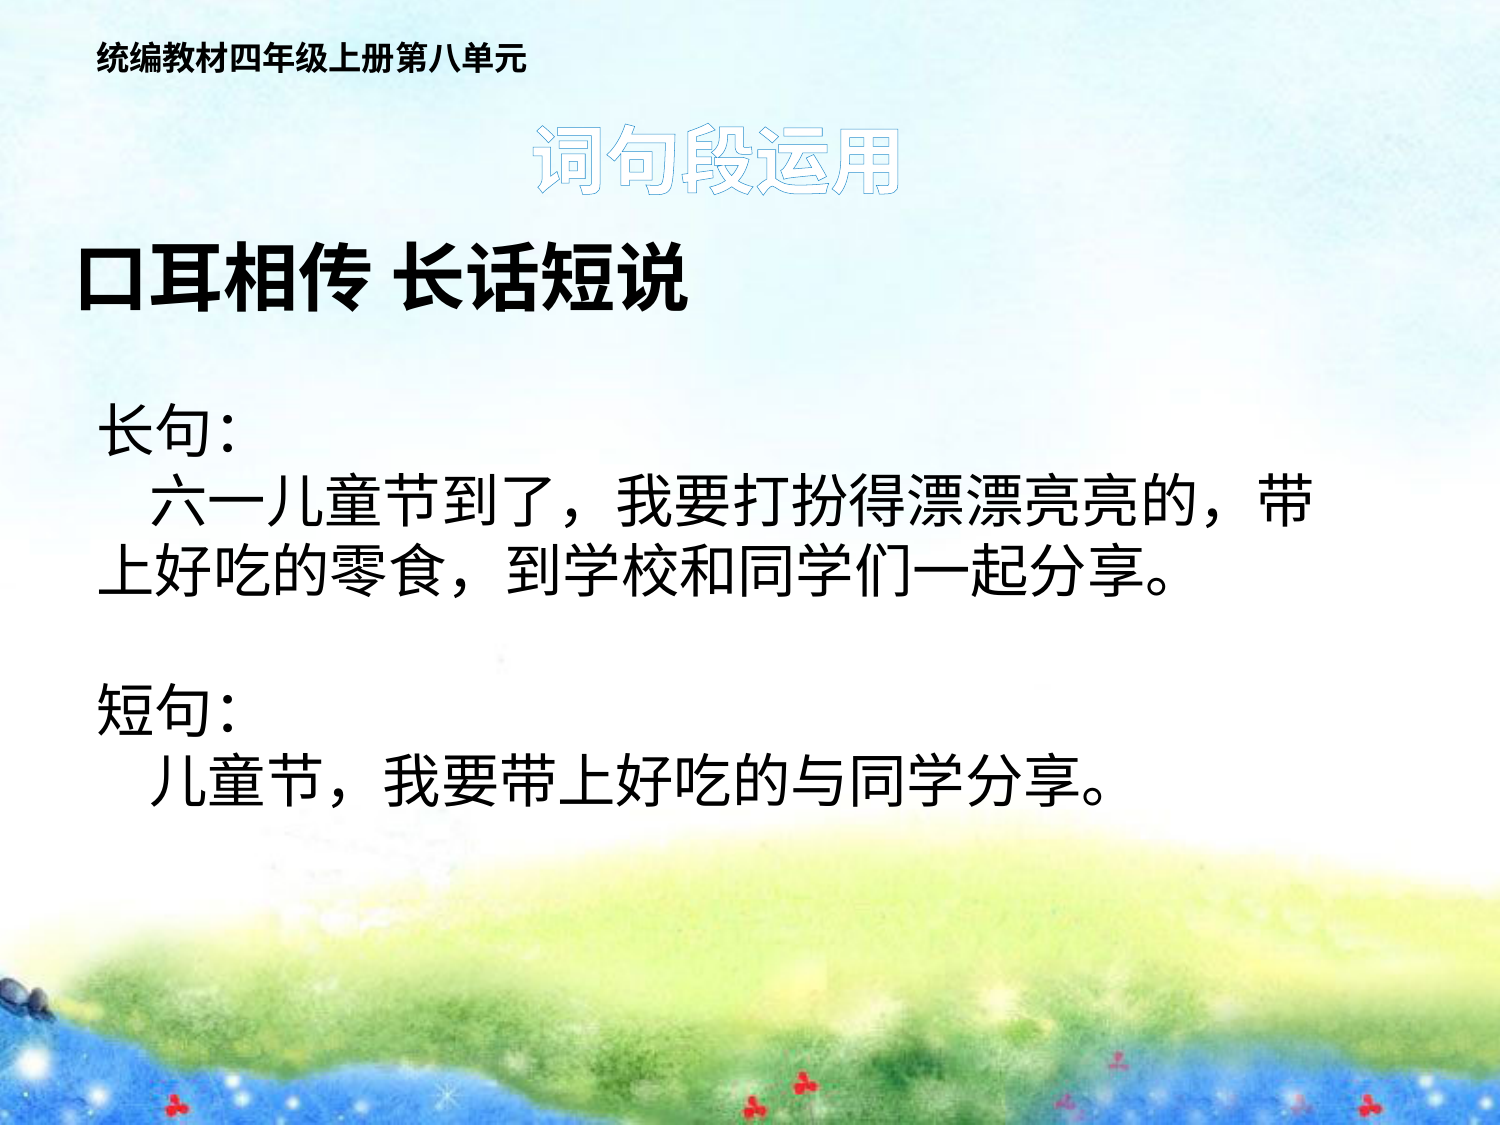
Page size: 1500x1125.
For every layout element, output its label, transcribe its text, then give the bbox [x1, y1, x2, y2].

text_box 统编教材四年级上册第八单元 [81, 29, 544, 85]
text_box 长句： 六一儿童节到了，我要打扮得漂漂亮亮的，带上好吃的零食，到学校和同学们一起分享。 短句： 儿童节，我要带上好吃的与同学分享。 [82, 386, 1348, 892]
text_box 口耳相传 长话短说 [58, 222, 774, 328]
text_box 词句段运用 [468, 105, 967, 211]
picture [0, 0, 1500, 1125]
